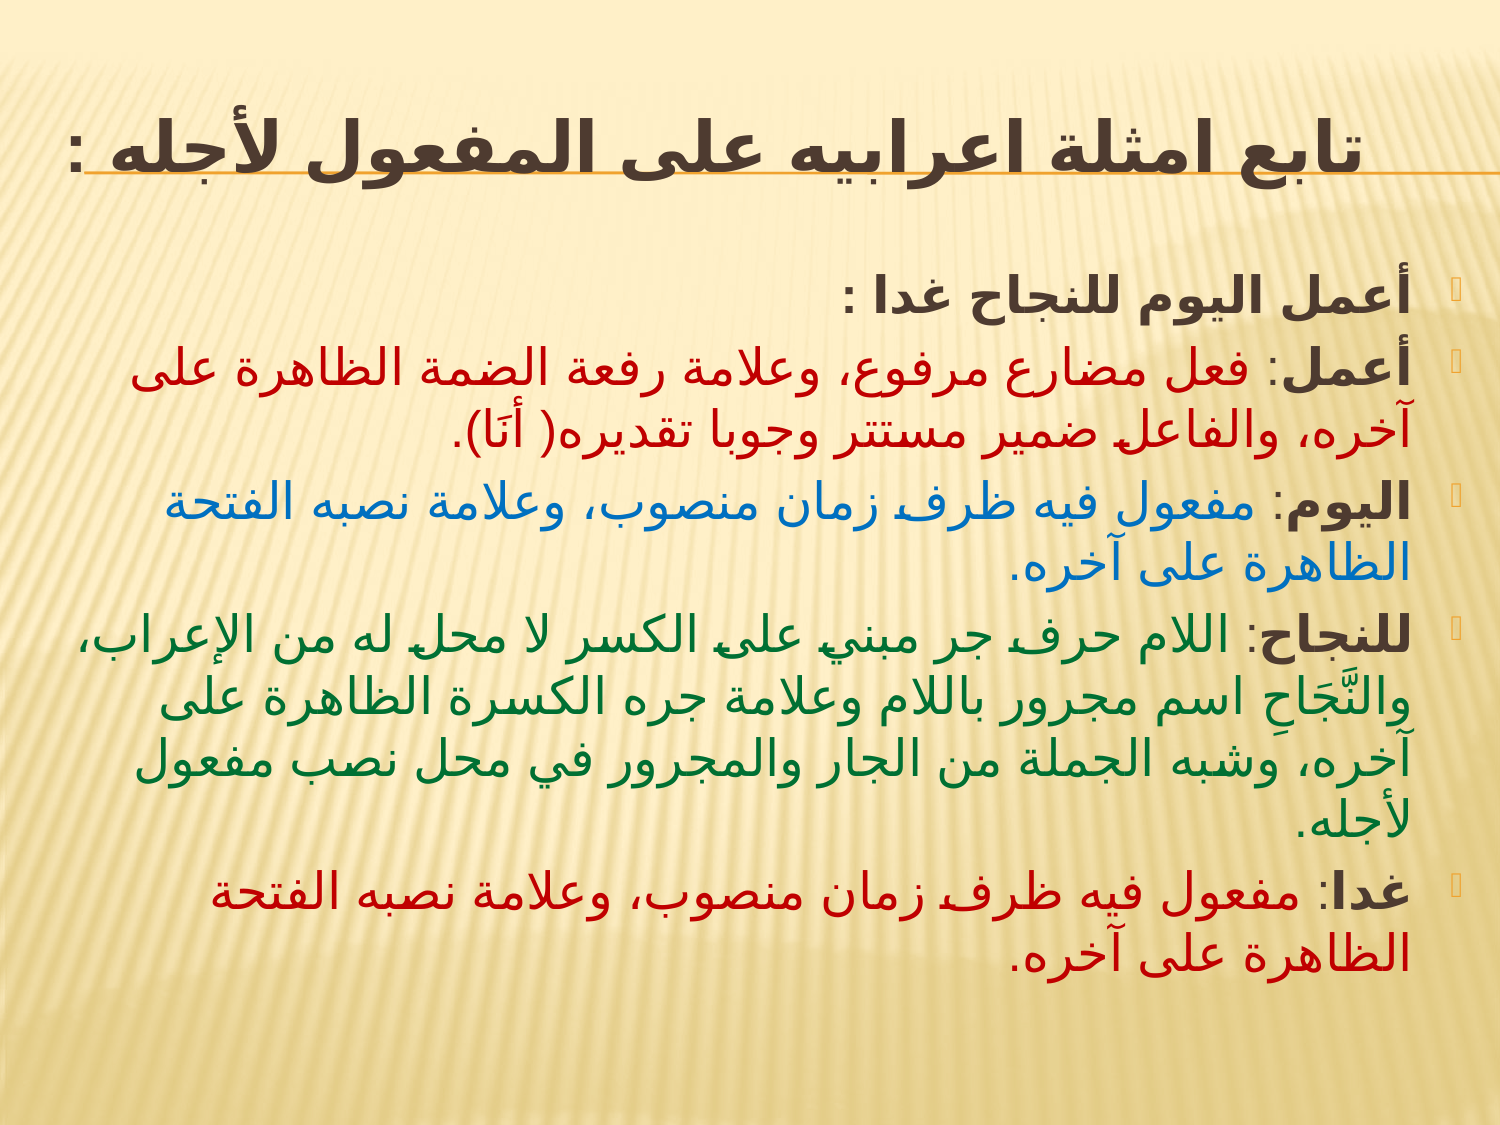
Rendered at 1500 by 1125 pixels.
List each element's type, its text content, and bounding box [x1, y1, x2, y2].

title تابع امثلة اعرابيه على المفعول لأجله : [50, 75, 1475, 213]
list أعمل اليوم للنجاح غدا : أعمل: فعل مضارع مرفوع، وعلامة رفعة الضمة الظاهرة على آخره، والفاعل ضمير مستتر وجوبا تقديره( أنَا). اليوم: مفعول فيه ظرف زمان منصوب، وعلامة نصبه الفتحة الظاهرة على آخره. للنجاح: اللام حرف جر مبني على الكسر لا محل له من الإعراب، والنَّجَاحِ اسم مجرور باللام وعلامة جره الكسرة الظاهرة على آخره، وشبه الجملة من الجار والمجرور في محل نصب مفعول لأجله. غدا: مفعول فيه ظرف زمان منصوب، وعلامة نصبه الفتحة الظاهرة على آخره. [50, 254, 1475, 998]
